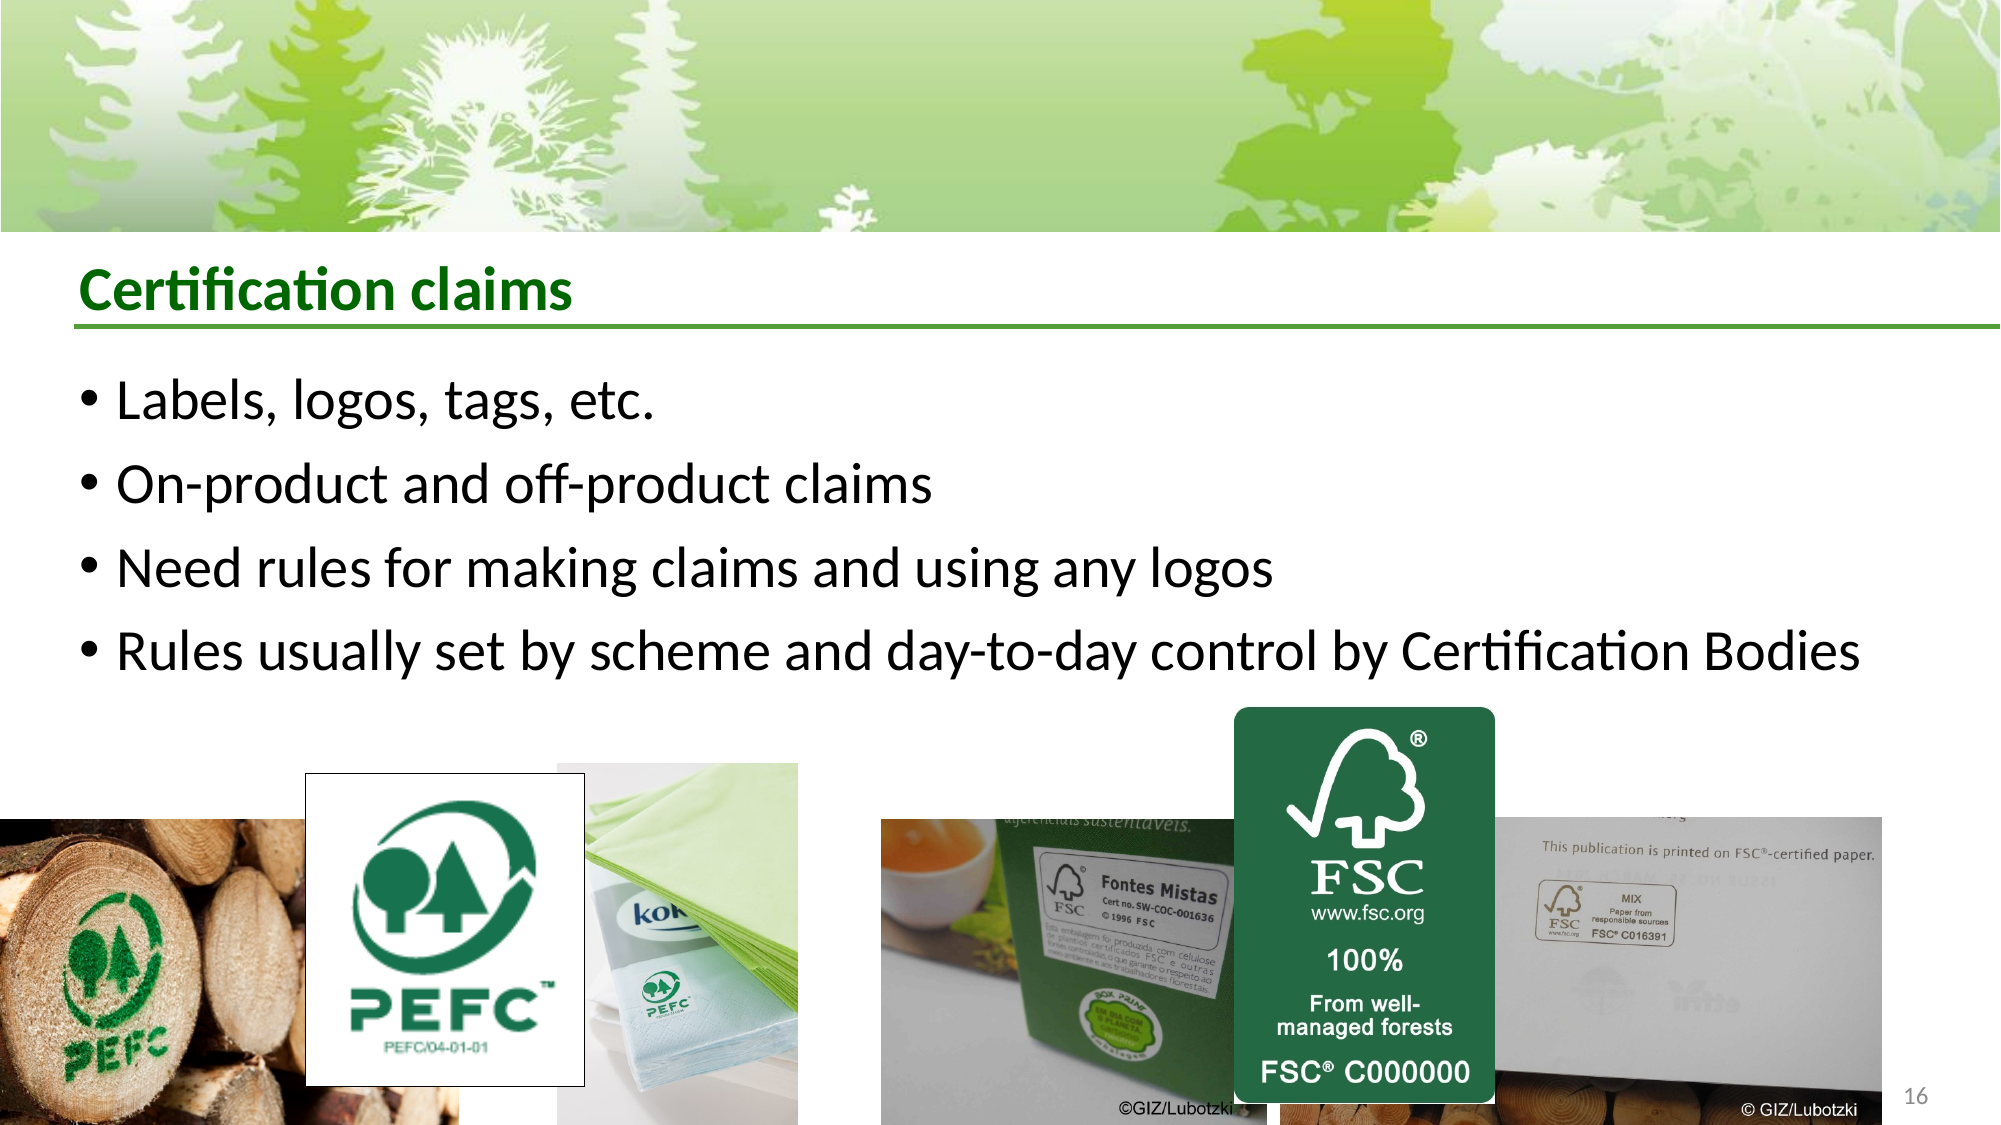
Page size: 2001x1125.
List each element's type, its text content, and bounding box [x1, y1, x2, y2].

list Labels, logos, tags, etc. On-product and off-product claims Need rules for making claims and using any logos Rules usually set by scheme and day-to-day control by Certification Bodies [64, 362, 1882, 706]
slide_number 16 [1882, 1065, 1944, 1125]
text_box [0, 706, 1882, 1125]
title Certification claims [64, 196, 1415, 362]
picture [0, 0, 2000, 232]
